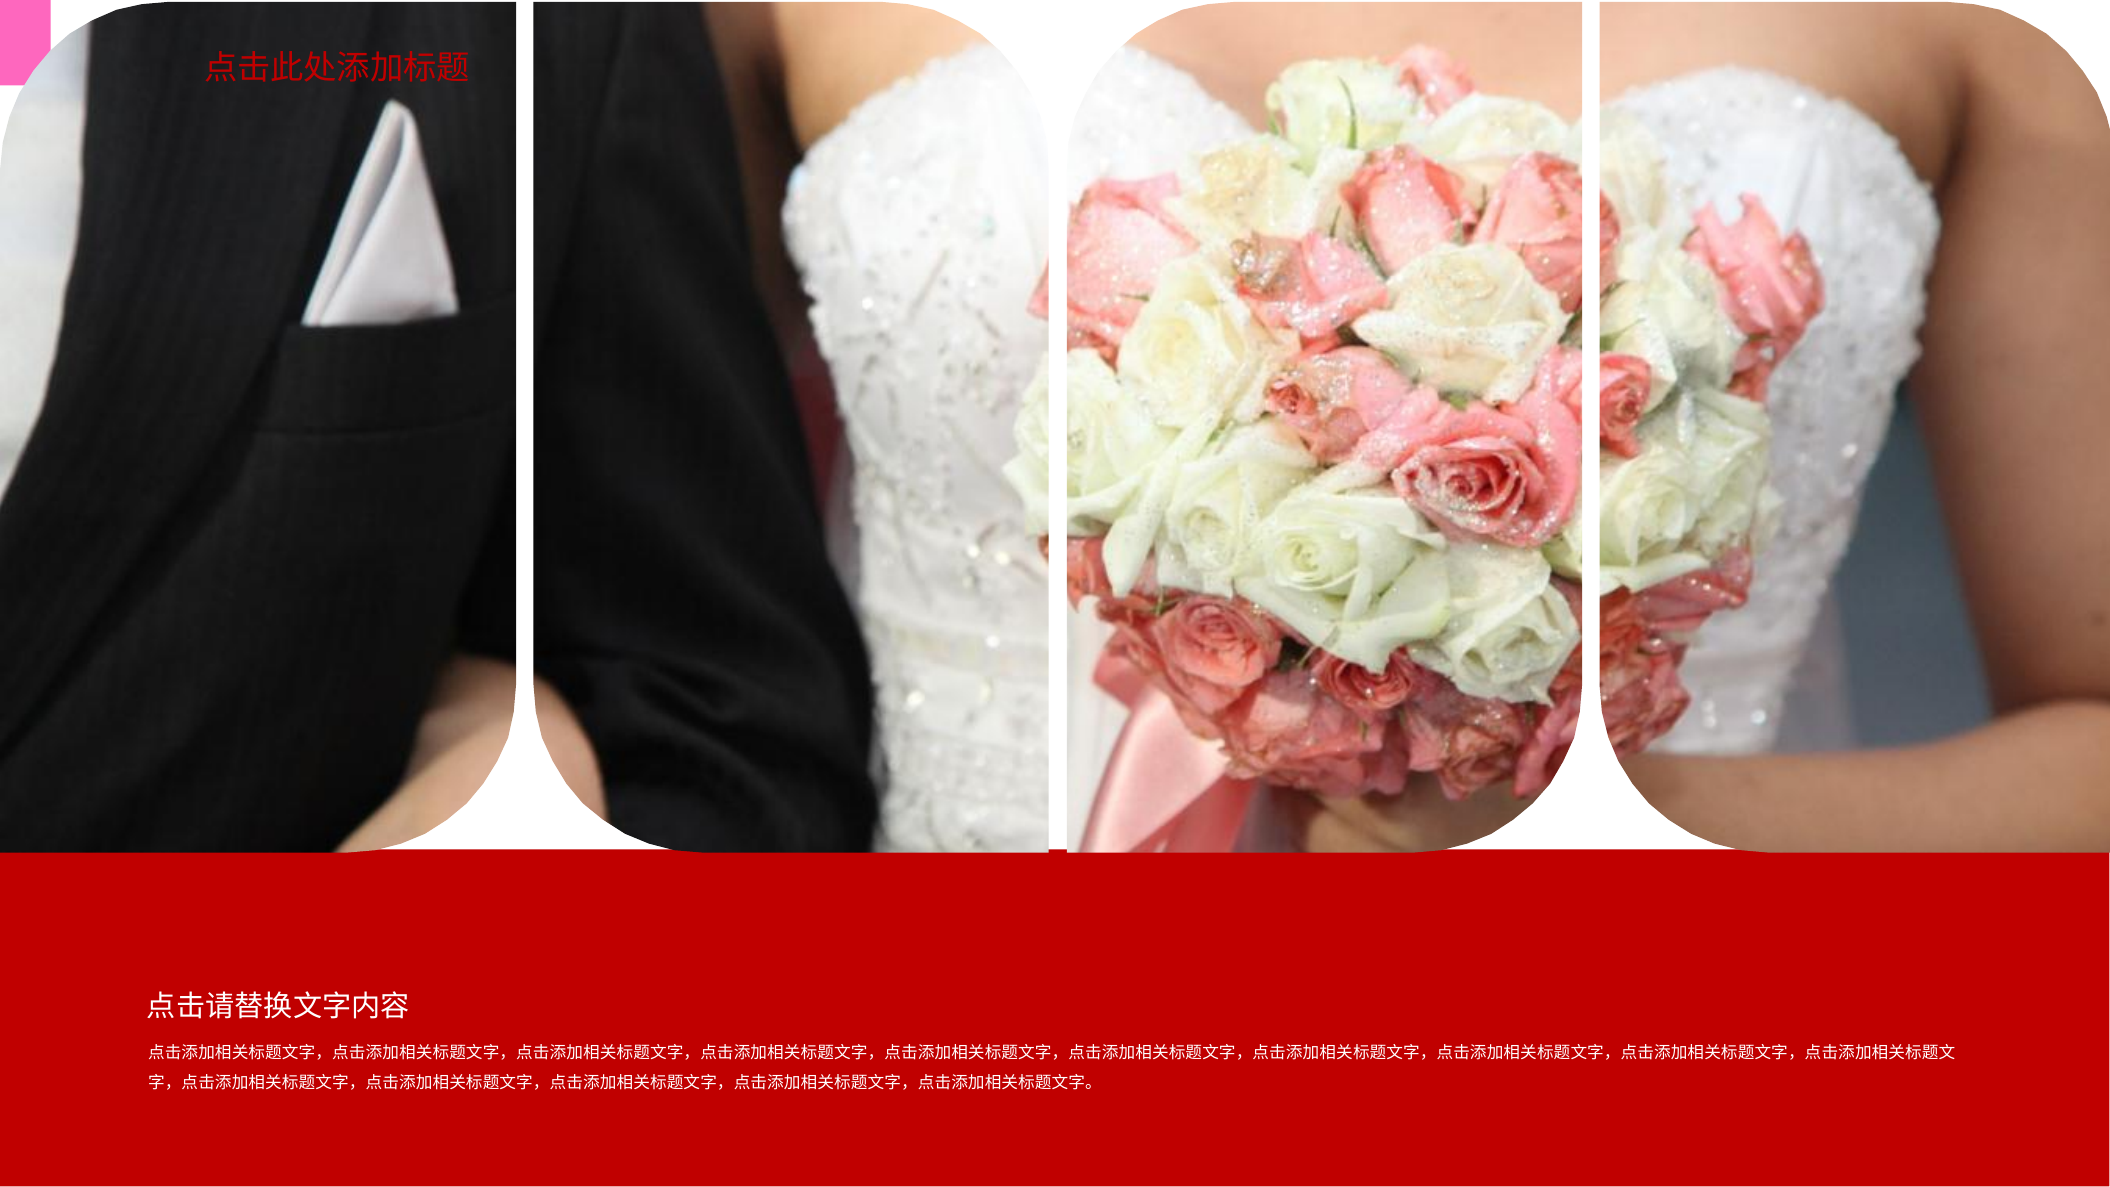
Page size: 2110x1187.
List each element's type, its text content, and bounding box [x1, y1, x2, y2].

text_box [1599, 1, 2110, 853]
text_box 点击请替换文字内容 [132, 962, 500, 1030]
text_box [0, 848, 2110, 1187]
text_box [533, 1, 1049, 853]
text_box 点击添加相关标题文字，点击添加相关标题文字，点击添加相关标题文字，点击添加相关标题文字，点击添加相关标题文字，点击添加相关标题文字，点击添加相关标题文字，点击添加相关标题文字，点击添加相关标题文字，点击添加相关标题文字，点击添加相关标题文字，点击添加相关标题文字，点击添加相关标题文字，点击添加相关标题文字，点击添加相关标题文字。 [133, 1024, 1976, 1100]
text_box 点击此处添加标题 [189, 38, 500, 97]
text_box [1066, 1, 1583, 853]
text_box [0, 1, 517, 853]
